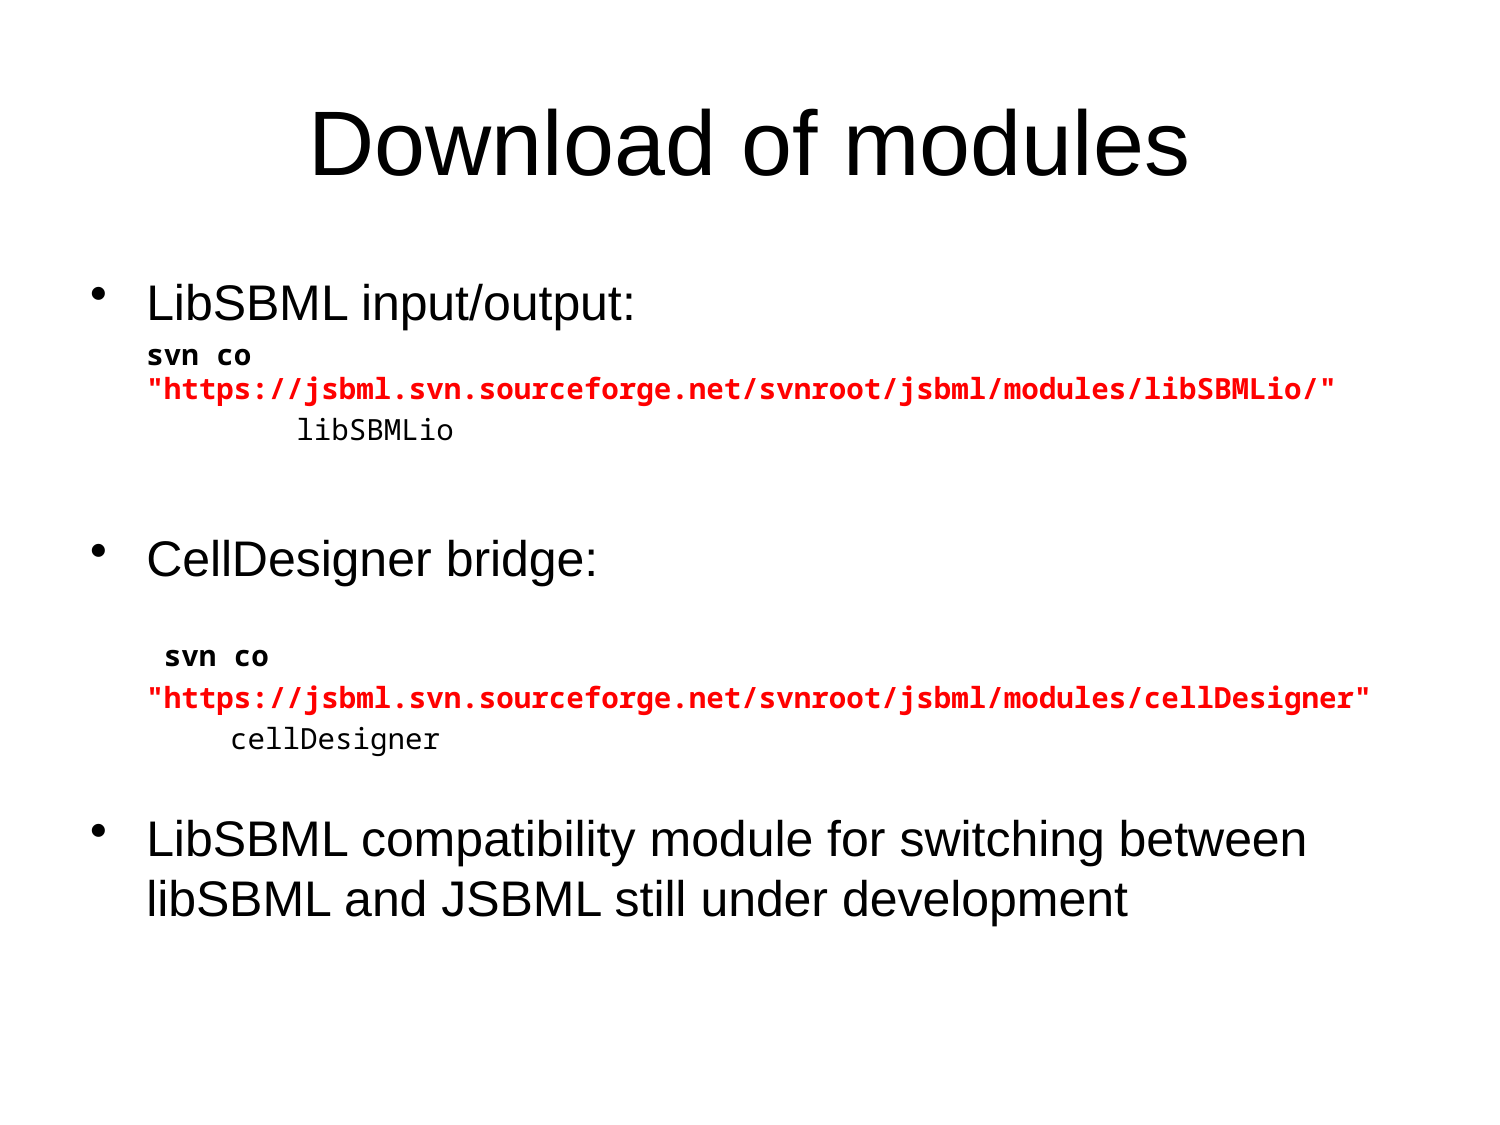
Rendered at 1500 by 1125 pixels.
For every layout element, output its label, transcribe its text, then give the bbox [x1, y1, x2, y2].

list LibSBML input/output: svn co "https://jsbml.svn.sourceforge.net/svnroot/jsbml/modules/libSBMLio/" libSBMLio CellDesigner bridge: svn co "https://jsbml.svn.sourceforge.net/svnroot/jsbml/modules/cellDesigner" cellDesigner LibSBML compatibility module for switching between libSBML and JSBML still under development [74, 262, 1426, 1006]
title Download of modules [74, 44, 1426, 233]
